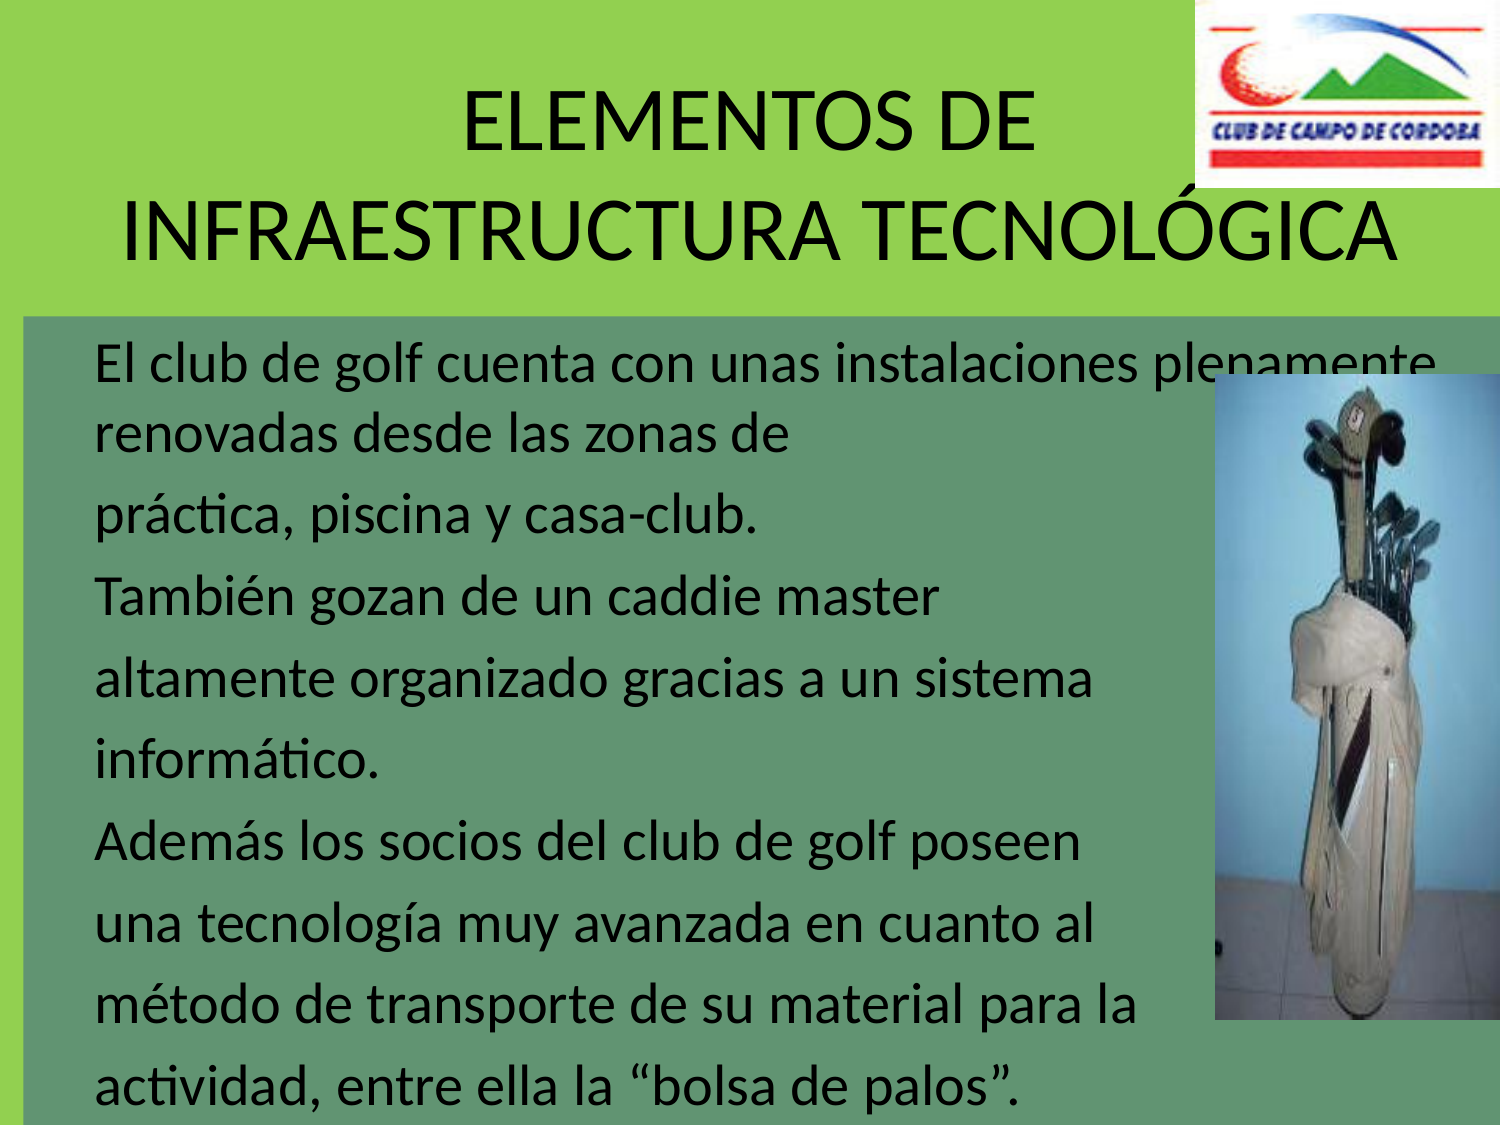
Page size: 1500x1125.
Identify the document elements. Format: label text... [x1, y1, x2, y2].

picture [1195, 0, 1500, 188]
picture [1215, 374, 1500, 1020]
list El club de golf cuenta con unas instalaciones plenamente renovadas desde las zonas de práctica, piscina y casa-club. También gozan de un caddie master altamente organizado gracias a un sistema informático. Además los socios del club de golf poseen una tecnología muy avanzada en cuanto al método de transporte de su material para la actividad, entre ella la “bolsa de palos”. [23, 316, 1500, 1125]
title Elementos de infraestructura tecnológica [0, 44, 1500, 294]
